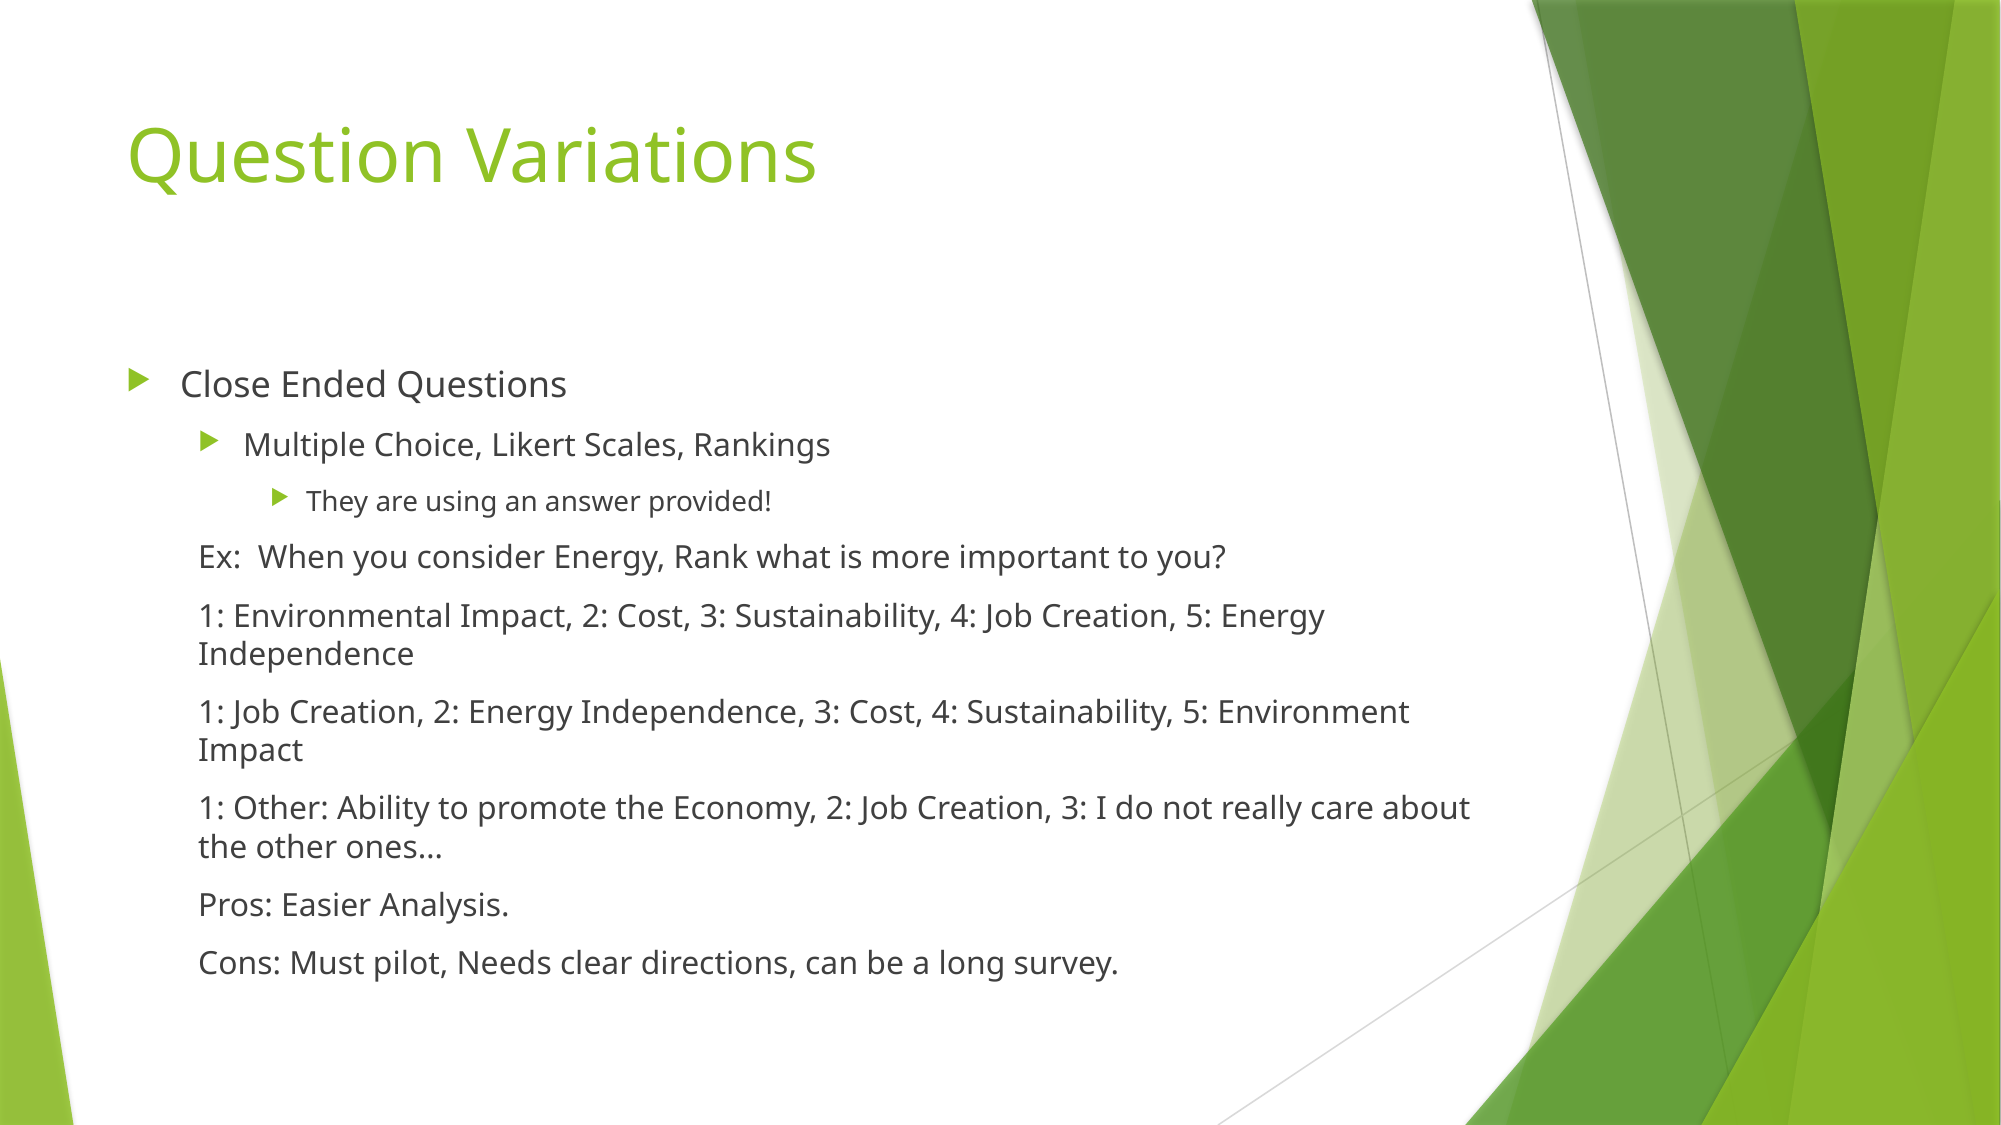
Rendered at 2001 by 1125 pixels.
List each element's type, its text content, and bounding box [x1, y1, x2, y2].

list Close Ended Questions Multiple Choice, Likert Scales, Rankings They are using an answer provided! Ex: When you consider Energy, Rank what is more important to you? 1: Environmental Impact, 2: Cost, 3: Sustainability, 4: Job Creation, 5: Energy Independence 1: Job Creation, 2: Energy Independence, 3: Cost, 4: Sustainability, 5: Environment Impact 1: Other: Ability to promote the Economy, 2: Job Creation, 3: I do not really care about the other ones… Pros: Easier Analysis. Cons: Must pilot, Needs clear directions, can be a long survey. [111, 354, 1522, 992]
title Question Variations [111, 99, 1522, 317]
